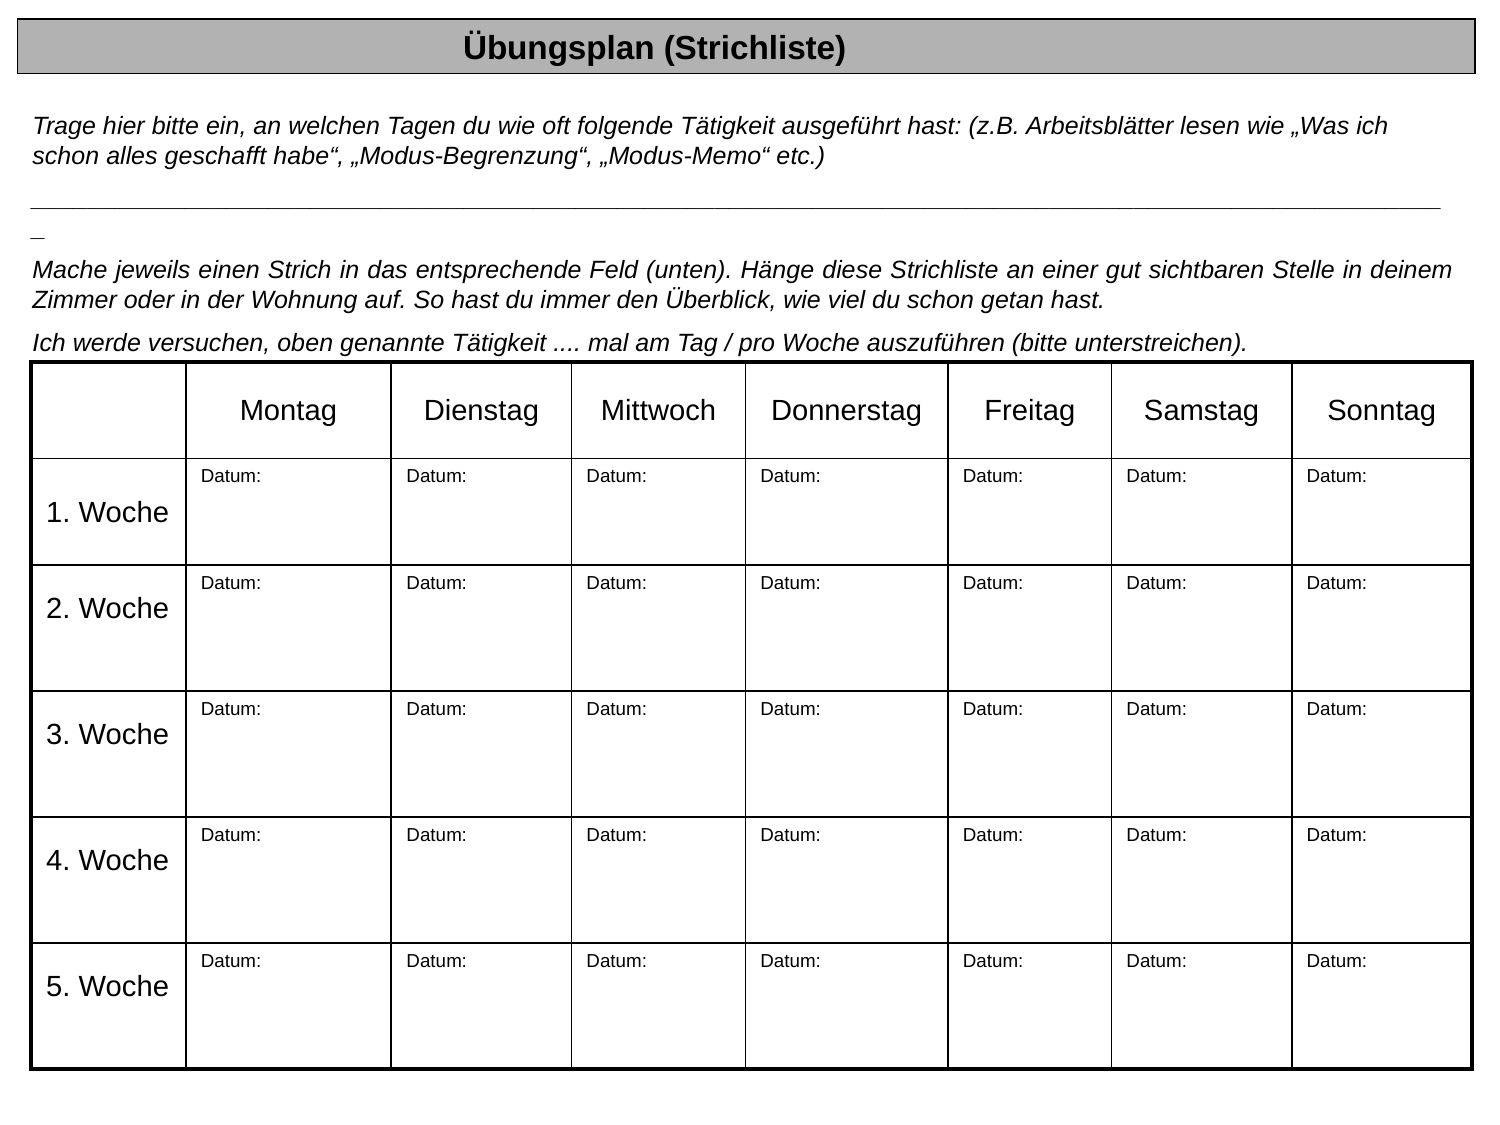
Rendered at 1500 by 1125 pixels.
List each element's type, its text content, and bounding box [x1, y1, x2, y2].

text_box Übungsplan (Strichliste) [17, 18, 1476, 74]
table_header Dienstag [392, 364, 571, 458]
table_cell 4. Woche [33, 818, 185, 942]
table_cell Datum: [392, 944, 571, 1067]
table_cell Datum: [949, 818, 1111, 942]
table_cell Datum: [392, 692, 571, 816]
table_cell Datum: [572, 566, 745, 690]
table_cell Datum: [187, 692, 390, 816]
table_cell Datum: [187, 944, 390, 1067]
table_header Samstag [1112, 364, 1291, 458]
table_cell Datum: [1293, 692, 1470, 816]
table_cell Datum: [572, 459, 745, 564]
table_cell Datum: [392, 459, 571, 564]
table_cell Datum: [746, 566, 947, 690]
table_cell Datum: [1112, 566, 1291, 690]
table_header Mittwoch [572, 364, 745, 458]
table_cell Datum: [746, 459, 947, 564]
text_box Trage hier bitte ein, an welchen Tagen du wie oft folgende Tätigkeit ausgeführt hast: (z.B. Arbeitsblätter lesen wie „Was ich schon alles geschafft habe“, „Modus-Begrenzung“, „Modus-Memo“ etc.) ______________________________________________________________________________________________________ Mache jeweils einen Strich in das entsprechende Feld (unten). Hänge diese Strichliste an einer gut sichtbaren Stelle in deinem Zimmer oder in der Wohnung auf. So hast du immer den Überblick, wie viel du schon getan hast. Ich werde versuchen, oben genannte Tätigkeit .... mal am Tag / pro Woche auszuführen (bitte unterstreichen). [17, 101, 1471, 364]
table_header [33, 364, 185, 458]
table_cell Datum: [1293, 459, 1470, 564]
table_cell Datum: [1112, 944, 1291, 1067]
table_cell 2. Woche [33, 566, 185, 690]
table_header Montag [187, 364, 390, 458]
table_cell Datum: [1293, 818, 1470, 942]
table_cell Datum: [746, 692, 947, 816]
table_cell Datum: [746, 944, 947, 1067]
table_header Sonntag [1293, 364, 1470, 458]
table_header Freitag [949, 364, 1111, 458]
table_cell Datum: [187, 566, 390, 690]
table_cell Datum: [949, 566, 1111, 690]
table_cell Datum: [1112, 818, 1291, 942]
table_cell Datum: [187, 818, 390, 942]
table_cell 5. Woche [33, 944, 185, 1067]
table_cell Datum: [1112, 692, 1291, 816]
table_cell Datum: [1293, 566, 1470, 690]
table_cell Datum: [572, 692, 745, 816]
table_cell Datum: [572, 944, 745, 1067]
table_cell Datum: [1293, 944, 1470, 1067]
table_cell 1. Woche [33, 459, 185, 564]
table_cell 3. Woche [33, 692, 185, 816]
table_cell Datum: [392, 566, 571, 690]
table_cell Datum: [746, 818, 947, 942]
table_cell Datum: [392, 818, 571, 942]
table_cell Datum: [572, 818, 745, 942]
table_cell Datum: [1112, 459, 1291, 564]
table_cell Datum: [949, 944, 1111, 1067]
table_cell Datum: [949, 692, 1111, 816]
table_cell Datum: [187, 459, 390, 564]
table_header Donnerstag [746, 364, 947, 458]
table_cell Datum: [949, 459, 1111, 564]
